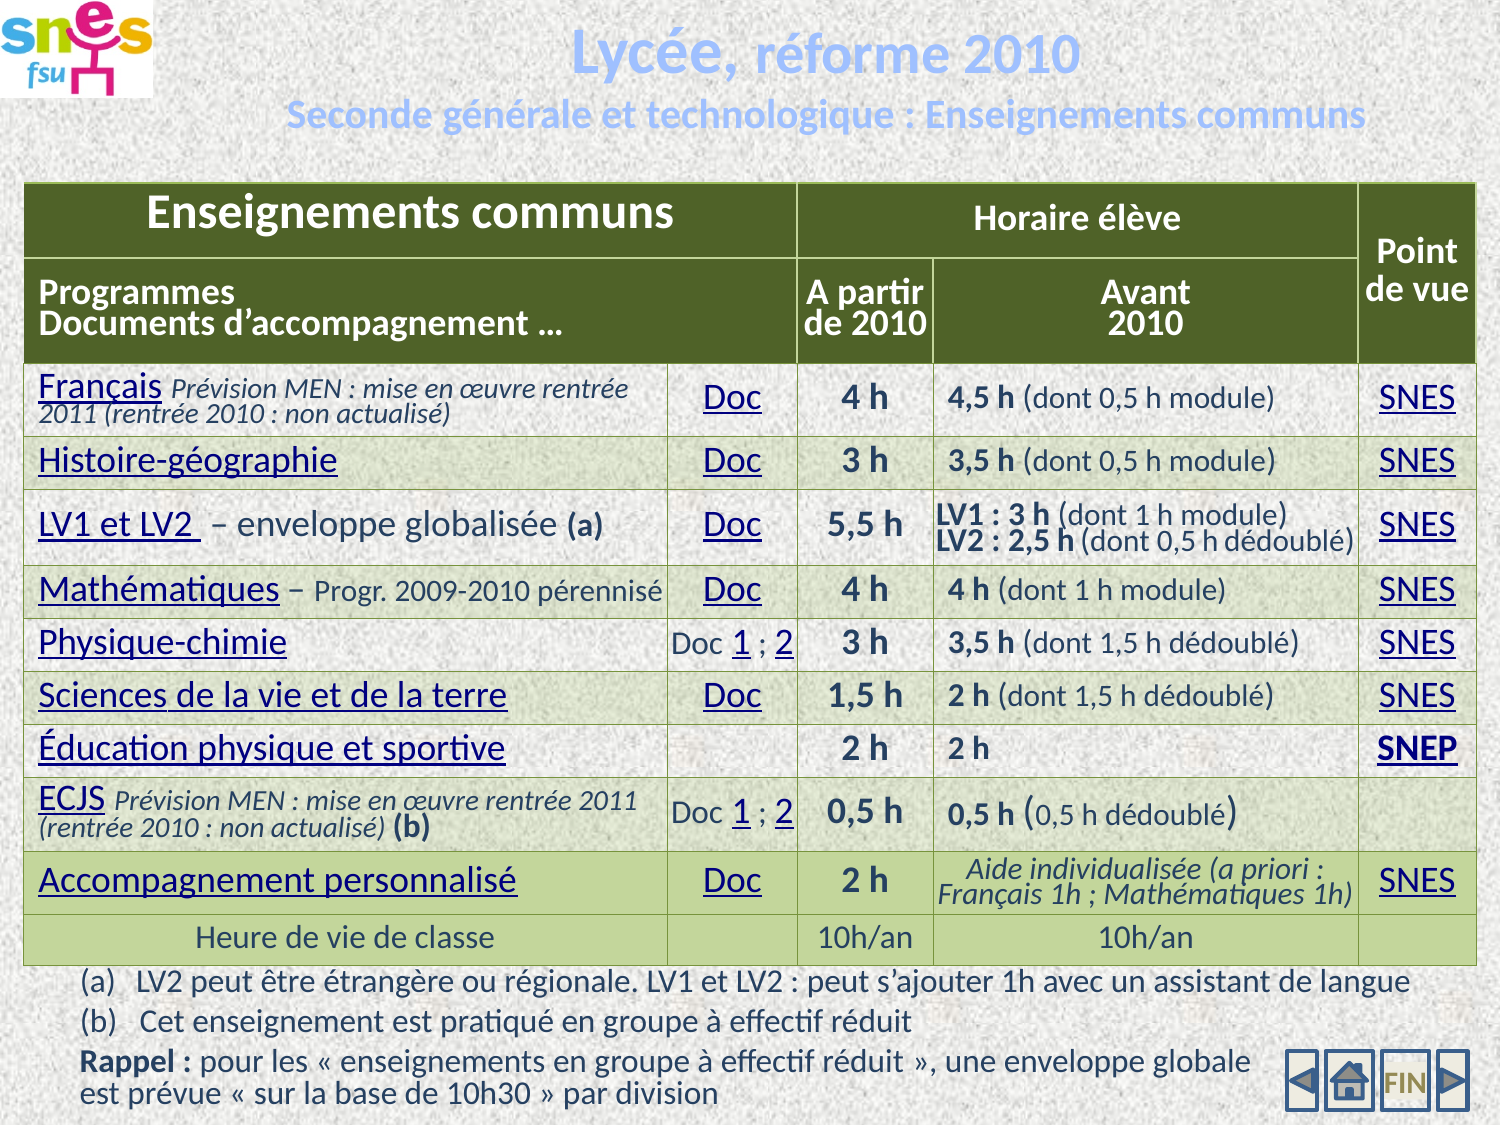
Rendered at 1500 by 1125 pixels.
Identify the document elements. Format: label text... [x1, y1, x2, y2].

table_cell SNES [1359, 490, 1476, 565]
table_cell Doc [668, 437, 797, 489]
table_cell LV1 : 3 h (dont 1 h module) LV2 : 2,5 h (dont 0,5 h dédoublé) [934, 490, 1358, 565]
table_cell A partir de 2010 [798, 259, 932, 363]
text_box Lycée, réforme 2010 Seconde générale et technologique : Enseignements communs [153, 0, 1500, 145]
table_cell 4 h [798, 364, 933, 436]
text_box Rappel : pour les « enseignements en groupe à effectif réduit », une enveloppe globale est prévue « sur la base de 10h30 » par division [64, 1039, 1276, 1118]
table_cell 2 h [934, 725, 1358, 777]
table_cell 3,5 h (dont 0,5 h module) [934, 437, 1358, 489]
table_cell Mathématiques – Progr. 2009-2010 pérennisé [24, 566, 667, 618]
table_cell 3,5 h (dont 1,5 h dédoublé) [934, 619, 1358, 671]
table_cell SNES [1359, 566, 1476, 618]
table_cell 2 h [798, 852, 933, 914]
table_cell Doc [668, 566, 797, 618]
table_cell [1359, 915, 1476, 965]
table_cell 0,5 h [798, 778, 933, 851]
table_cell Doc [668, 490, 797, 565]
table_cell Sciences de la vie et de la terre [24, 672, 667, 724]
text_box LV2 peut être étrangère ou régionale. LV1 et LV2 : peut s’ajouter 1h avec un assistant de langue (b) Cet enseignement est pratiqué en groupe à effectif réduit [64, 966, 1477, 1047]
table_header Point de vue [1359, 184, 1475, 363]
table_cell Physique-chimie [24, 619, 667, 671]
table_cell Doc [668, 672, 797, 724]
table_cell Programmes Documents d’accompagnement … [24, 259, 796, 363]
table_cell 0,5 h (0,5 h dédoublé) [934, 778, 1358, 851]
table_cell SNES [1359, 619, 1476, 671]
table_cell [668, 725, 797, 777]
table_cell Doc [668, 852, 797, 914]
table_cell 10h/an [798, 915, 933, 965]
table_cell 3 h [798, 619, 933, 671]
table_cell 4,5 h (dont 0,5 h module) [934, 364, 1358, 436]
table_cell SNES [1359, 672, 1476, 724]
table_cell SNES [1359, 364, 1476, 436]
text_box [1287, 1050, 1468, 1111]
table_header Enseignements communs [24, 184, 796, 257]
table_cell 2 h (dont 1,5 h dédoublé) [934, 672, 1358, 724]
table_cell 4 h (dont 1 h module) [934, 566, 1358, 618]
table_cell Heure de vie de classe [24, 915, 667, 965]
table_header Horaire élève [798, 184, 1357, 257]
table_cell 2 h [798, 725, 933, 777]
table_cell Accompagnement personnalisé [24, 852, 667, 914]
table_cell Doc 1 ; 2 [668, 619, 797, 671]
table_cell Doc 1 ; 2 [668, 778, 797, 851]
table_cell SNEP [1359, 725, 1476, 777]
table_cell [1359, 778, 1476, 851]
table_cell Avant 2010 [934, 259, 1357, 363]
table_cell Histoire-géographie [24, 437, 667, 489]
picture [0, 0, 1500, 1125]
table_cell 5,5 h [798, 490, 933, 565]
table_cell 4 h [798, 566, 933, 618]
table_cell 10h/an [934, 915, 1358, 965]
table_cell Français Prévision MEN : mise en œuvre rentrée 2011 (rentrée 2010 : non actualisé) [24, 364, 667, 436]
table_cell Aide individualisée (a priori : Français 1h ; Mathématiques 1h) [934, 852, 1358, 914]
table_cell ECJS Prévision MEN : mise en œuvre rentrée 2011 (rentrée 2010 : non actualisé) (b) [24, 778, 667, 851]
table_cell SNES [1359, 852, 1476, 914]
table_cell [668, 915, 797, 965]
table_cell 1,5 h [798, 672, 933, 724]
table_cell 3 h [798, 437, 933, 489]
table_cell SNES [1359, 437, 1476, 489]
table_cell Éducation physique et sportive [24, 725, 667, 777]
table_cell LV1 et LV2 – enveloppe globalisée (a) [24, 490, 667, 565]
table_cell Doc [668, 364, 797, 436]
